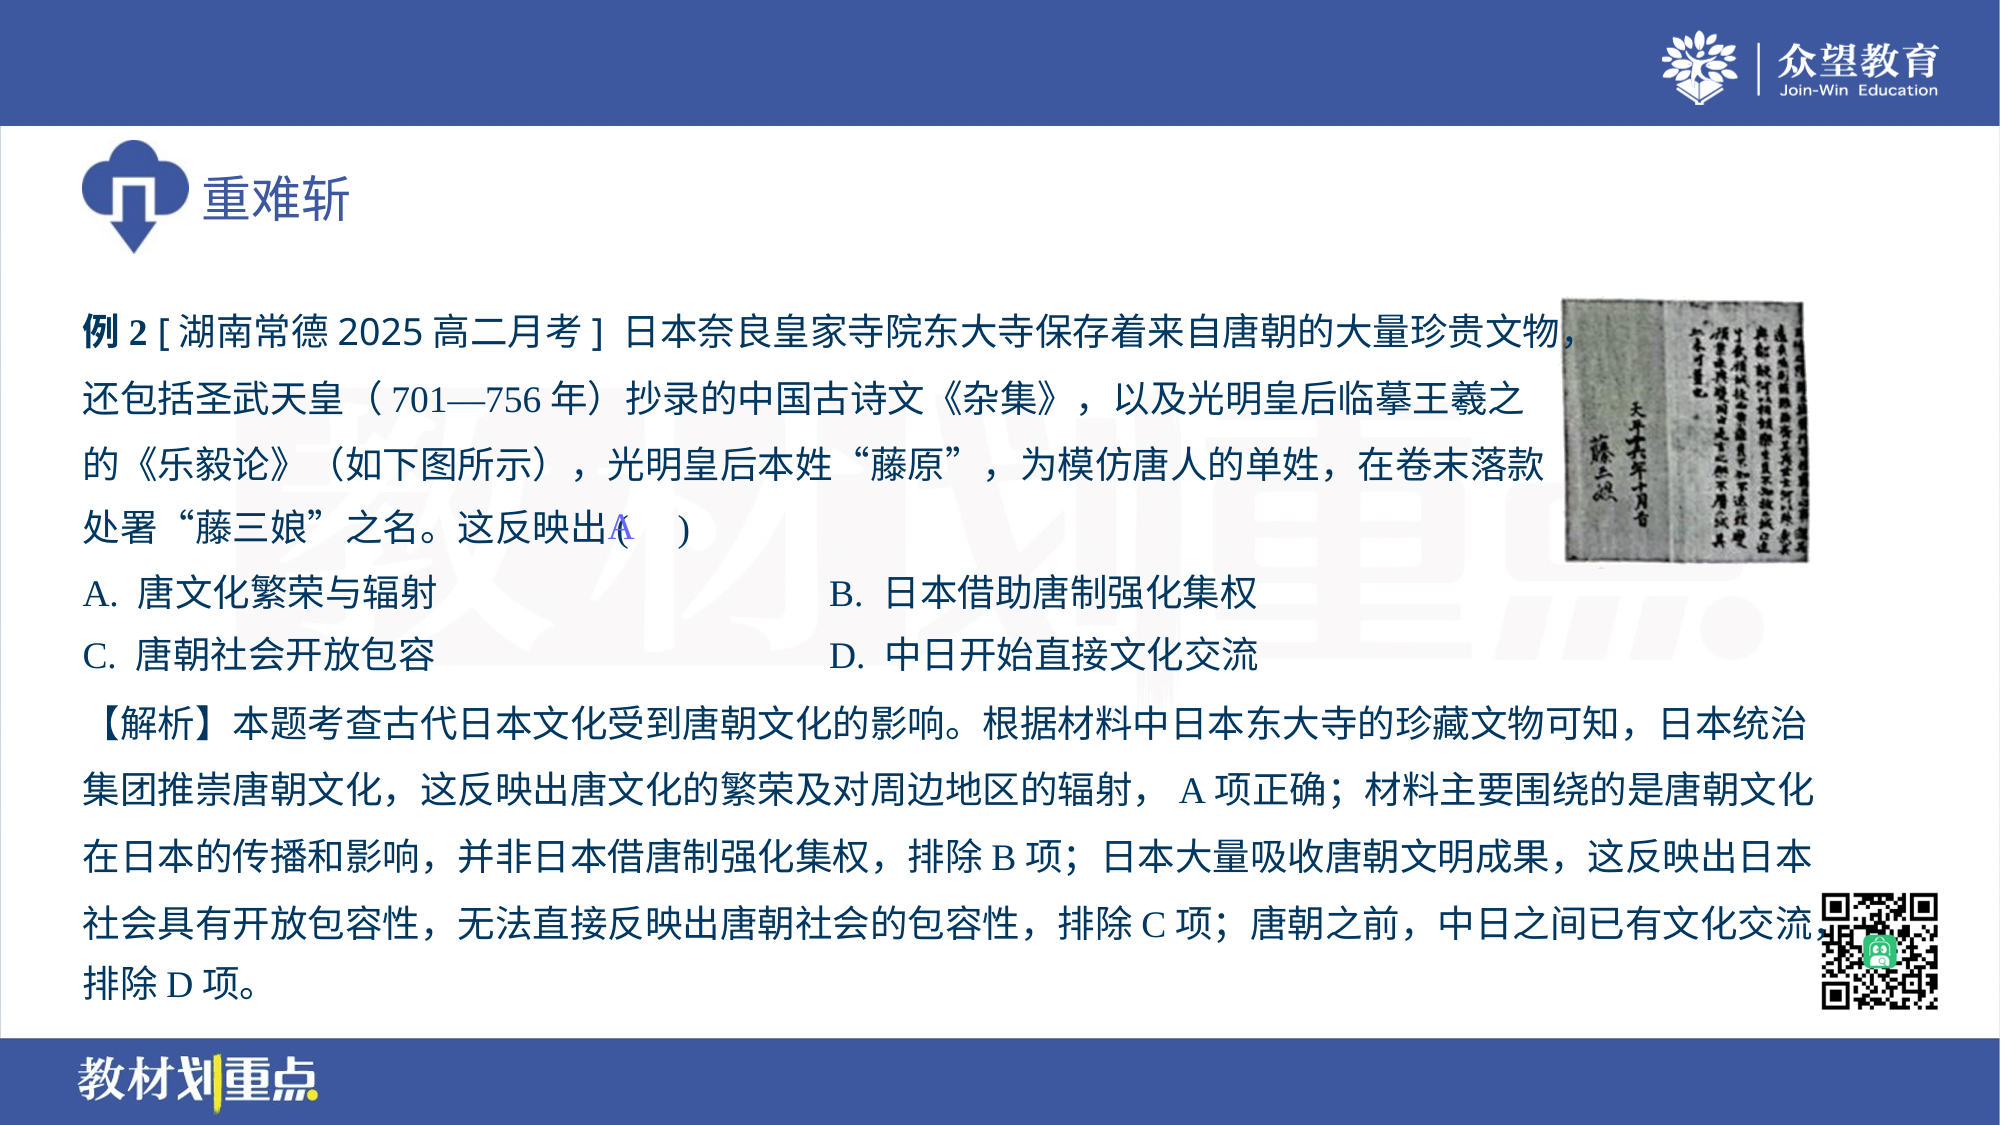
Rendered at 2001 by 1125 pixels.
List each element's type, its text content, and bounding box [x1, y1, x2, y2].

text_box 【解析】本题考查古代日本文化受到唐朝文化的影响。根据材料中日本东大寺的珍藏文物可知，日本统治 集团推崇唐朝文化，这反映出唐文化的繁荣及对周边地区的辐射，A项正确；材料主要围绕的是唐朝文化 在日本的传播和影响，并非日本借唐制强化集权，排除B项；日本大量吸收唐朝文明成果，这反映出日本 社会具有开放包容性，无法直接反映出唐朝社会的包容性，排除C项；唐朝之前，中日之间已有文化交流， 排除D项。 [82, 678, 1817, 1000]
text_box A. 唐文化繁荣与辐射 B. 日本借助唐制强化集权 C. 唐朝社会开放包容 D. 中日开始直接文化交流 [82, 546, 1541, 670]
text_box 例2 [湖南常德2025高二月考] 日本奈良皇家寺院东大寺保存着来自唐朝的大量珍贵文物， 还包括圣武天皇（701—756年）抄录的中国古诗文《杂集》，以及光明皇后临摹王羲之 的《乐毅论》（如下图所示），光明皇后本姓“藤原”，为模仿唐人的单姓，在卷末落款 处署“藤三娘”之名。这反映出( ) [82, 286, 1541, 543]
text_box A [593, 484, 649, 542]
picture [0, 0, 2000, 1125]
